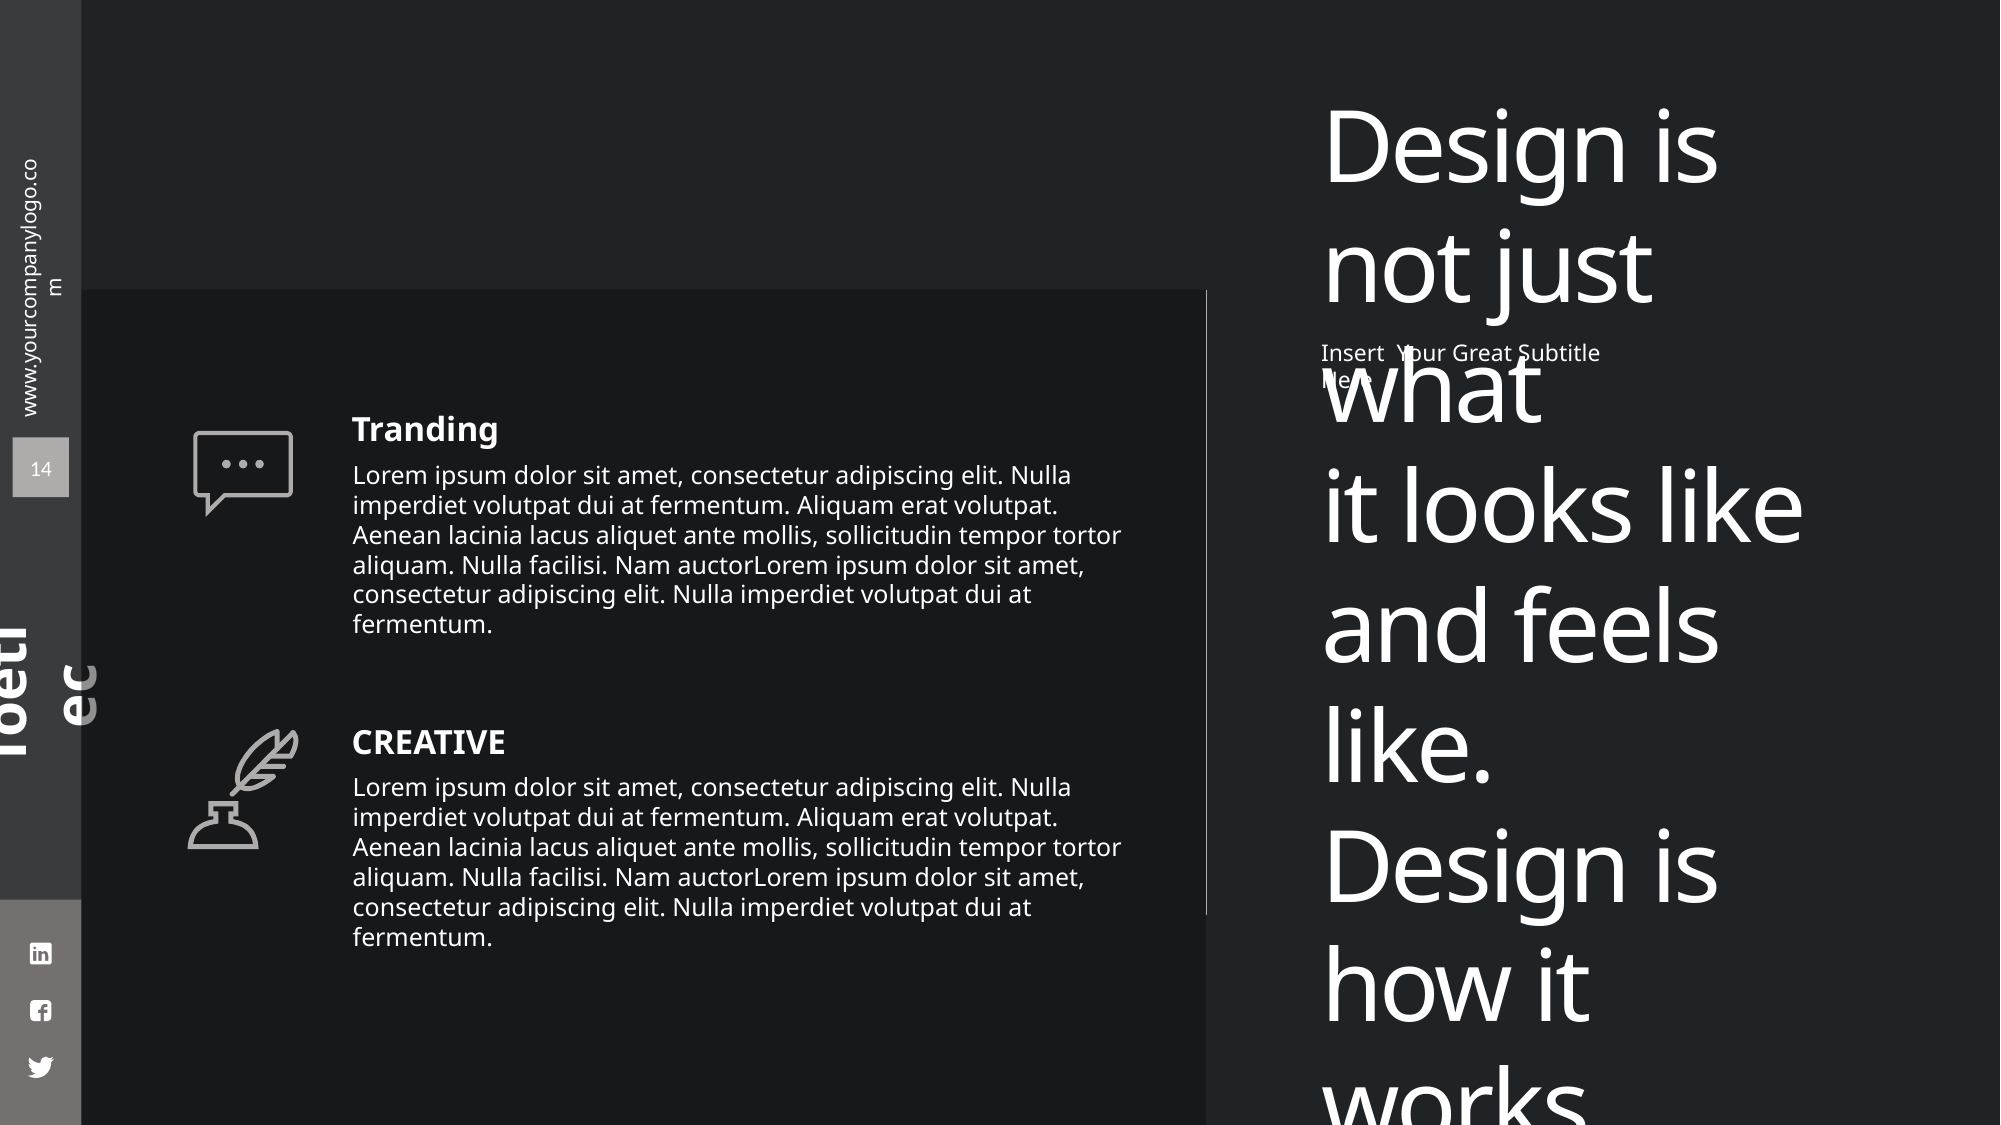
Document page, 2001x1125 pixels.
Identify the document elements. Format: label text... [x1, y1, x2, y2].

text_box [193, 430, 293, 518]
picture [81, 0, 2000, 1125]
slide_number 14 [12, 437, 69, 498]
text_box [187, 729, 299, 850]
